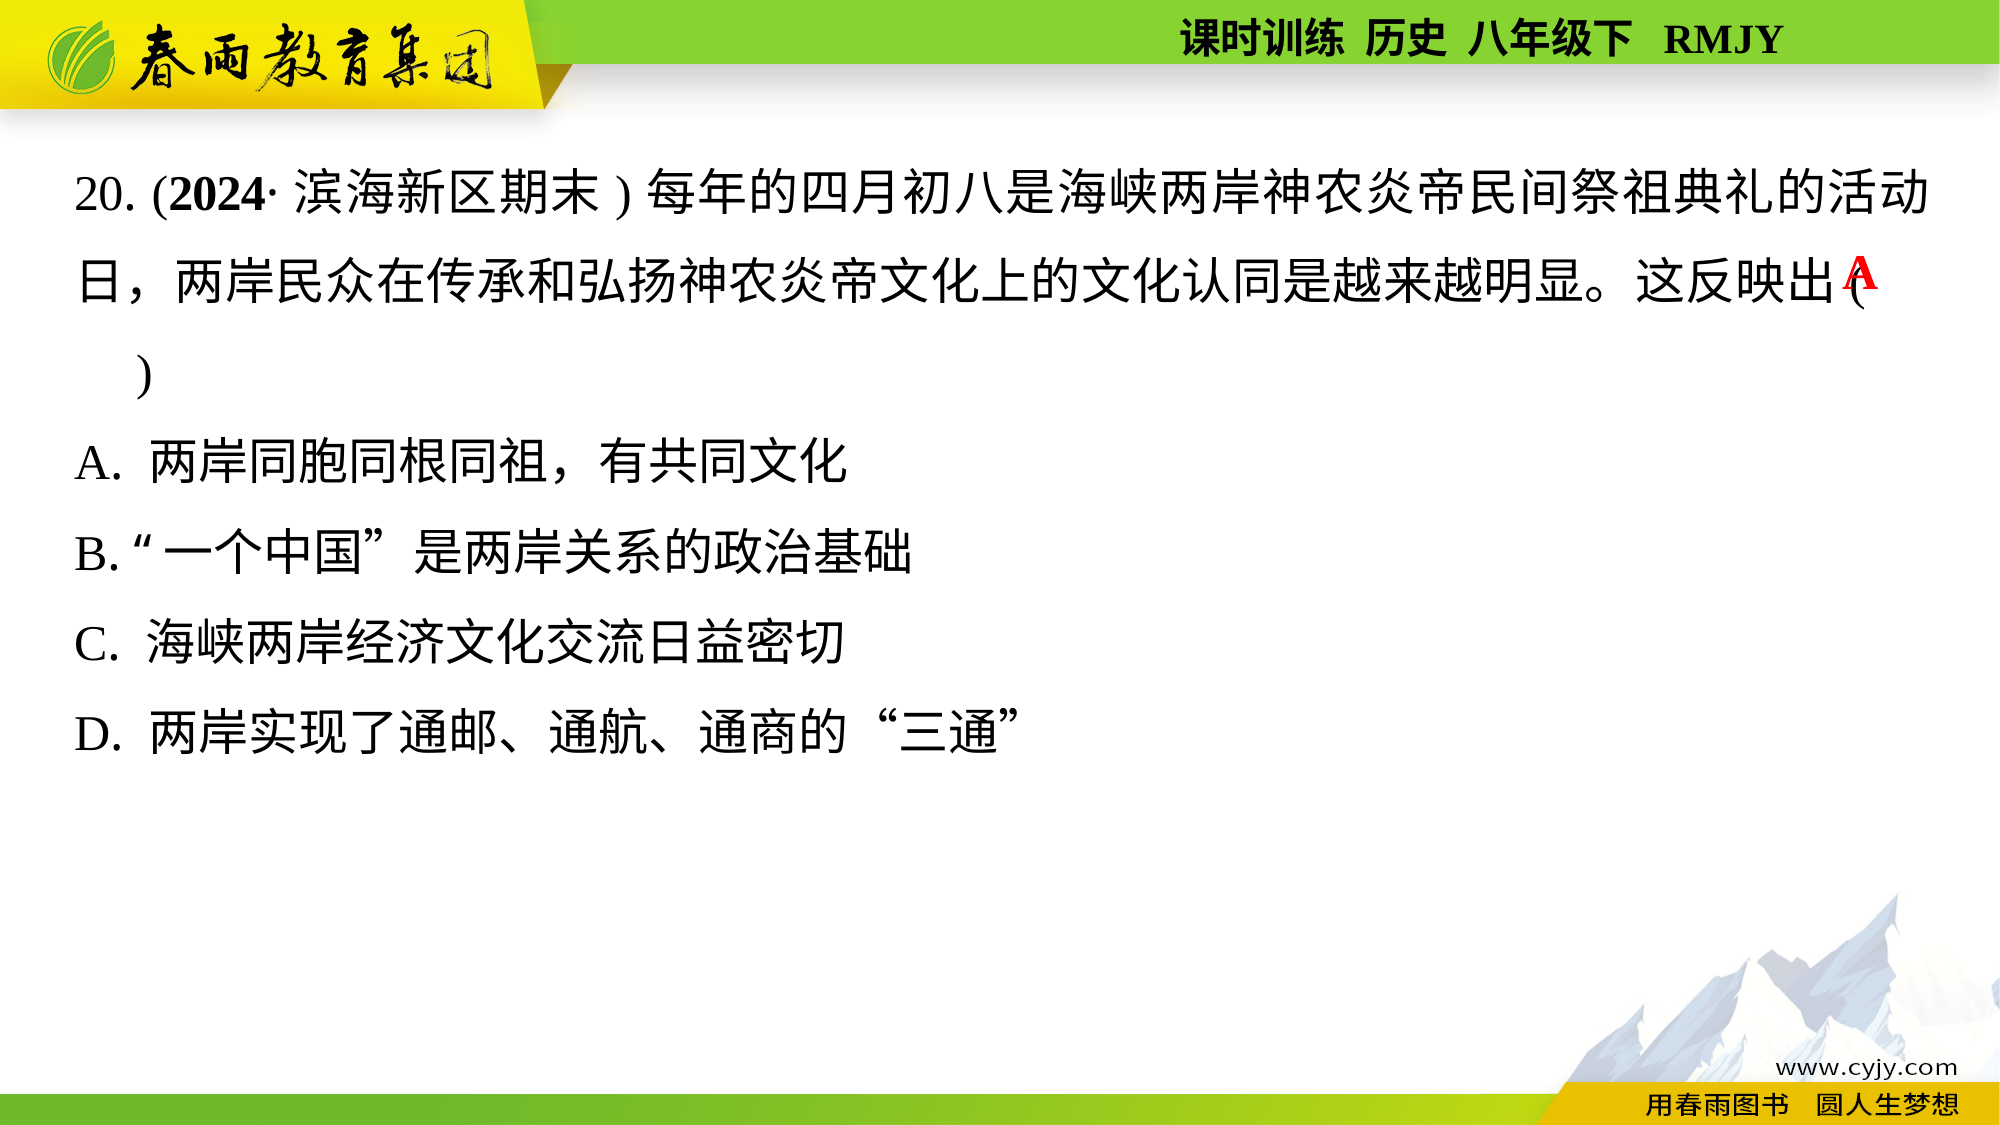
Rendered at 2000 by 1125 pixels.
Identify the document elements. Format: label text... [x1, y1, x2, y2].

text_box A [1827, 231, 1893, 307]
list 20. (2024·滨海新区期末)每年的四月初八是海峡两岸神农炎帝民间祭祖典礼的活动日，两岸民众在传承和弘扬神农炎帝文化上的文化认同是越来越明显。这反映出( ) A. 两岸同胞同根同祖，有共同文化 B. “一个中国”是两岸关系的政治基础 C. 海峡两岸经济文化交流日益密切 D. 两岸实现了通邮、通航、通商的“三通” [59, 122, 1944, 672]
picture [0, 0, 2000, 1125]
